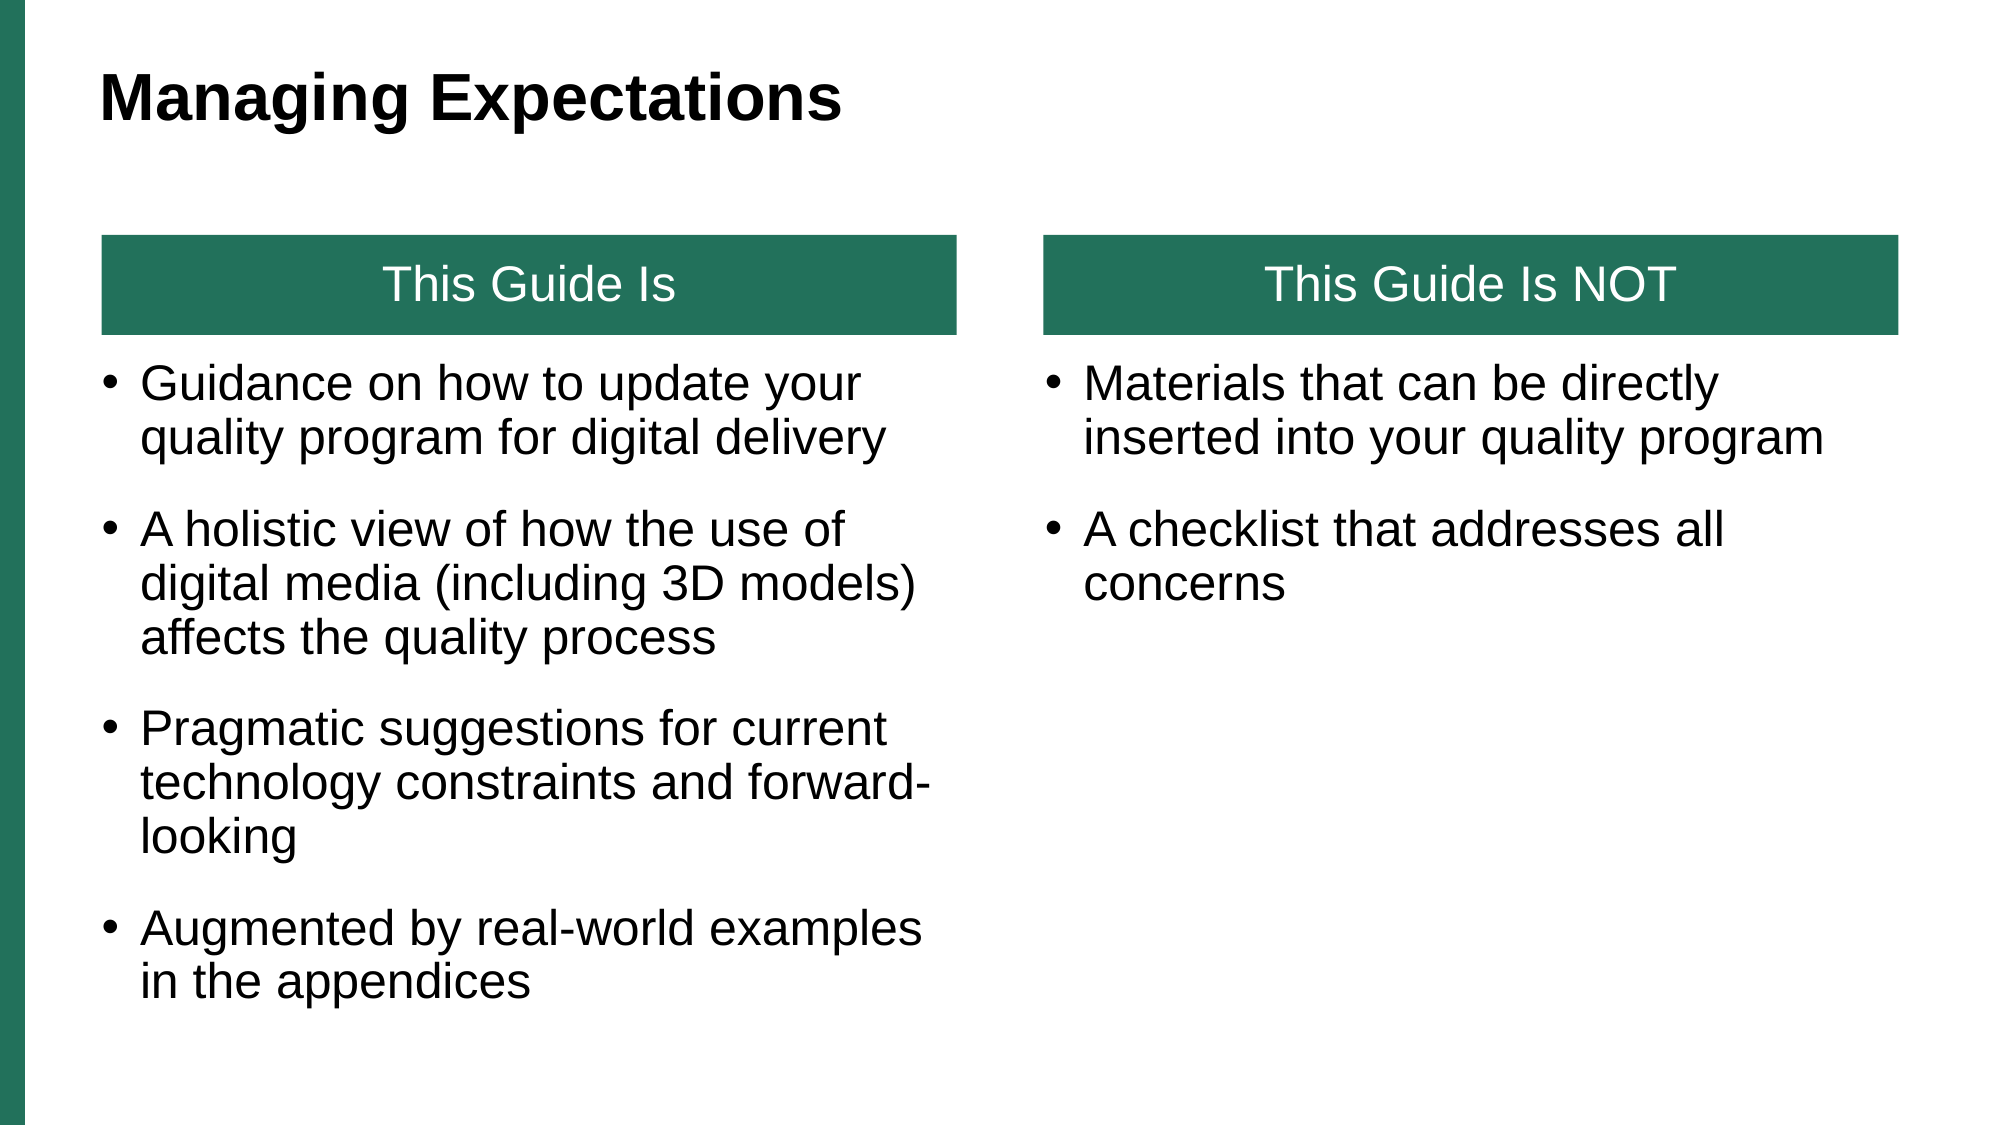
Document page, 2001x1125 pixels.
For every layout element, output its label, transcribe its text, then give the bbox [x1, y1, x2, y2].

list Materials that can be directly inserted into your quality program A checklist that addresses all concerns [1044, 357, 1900, 1038]
list Guidance on how to update your quality program for digital delivery A holistic view of how the use of digital media (including 3D models) affects the quality process Pragmatic suggestions for current technology constraints and forward-looking Augmented by real-world examples in the appendices [101, 357, 957, 1038]
list This Guide Is NOT [1043, 234, 1899, 335]
list This Guide Is [101, 234, 957, 335]
title Managing Expectations [99, 62, 1900, 200]
